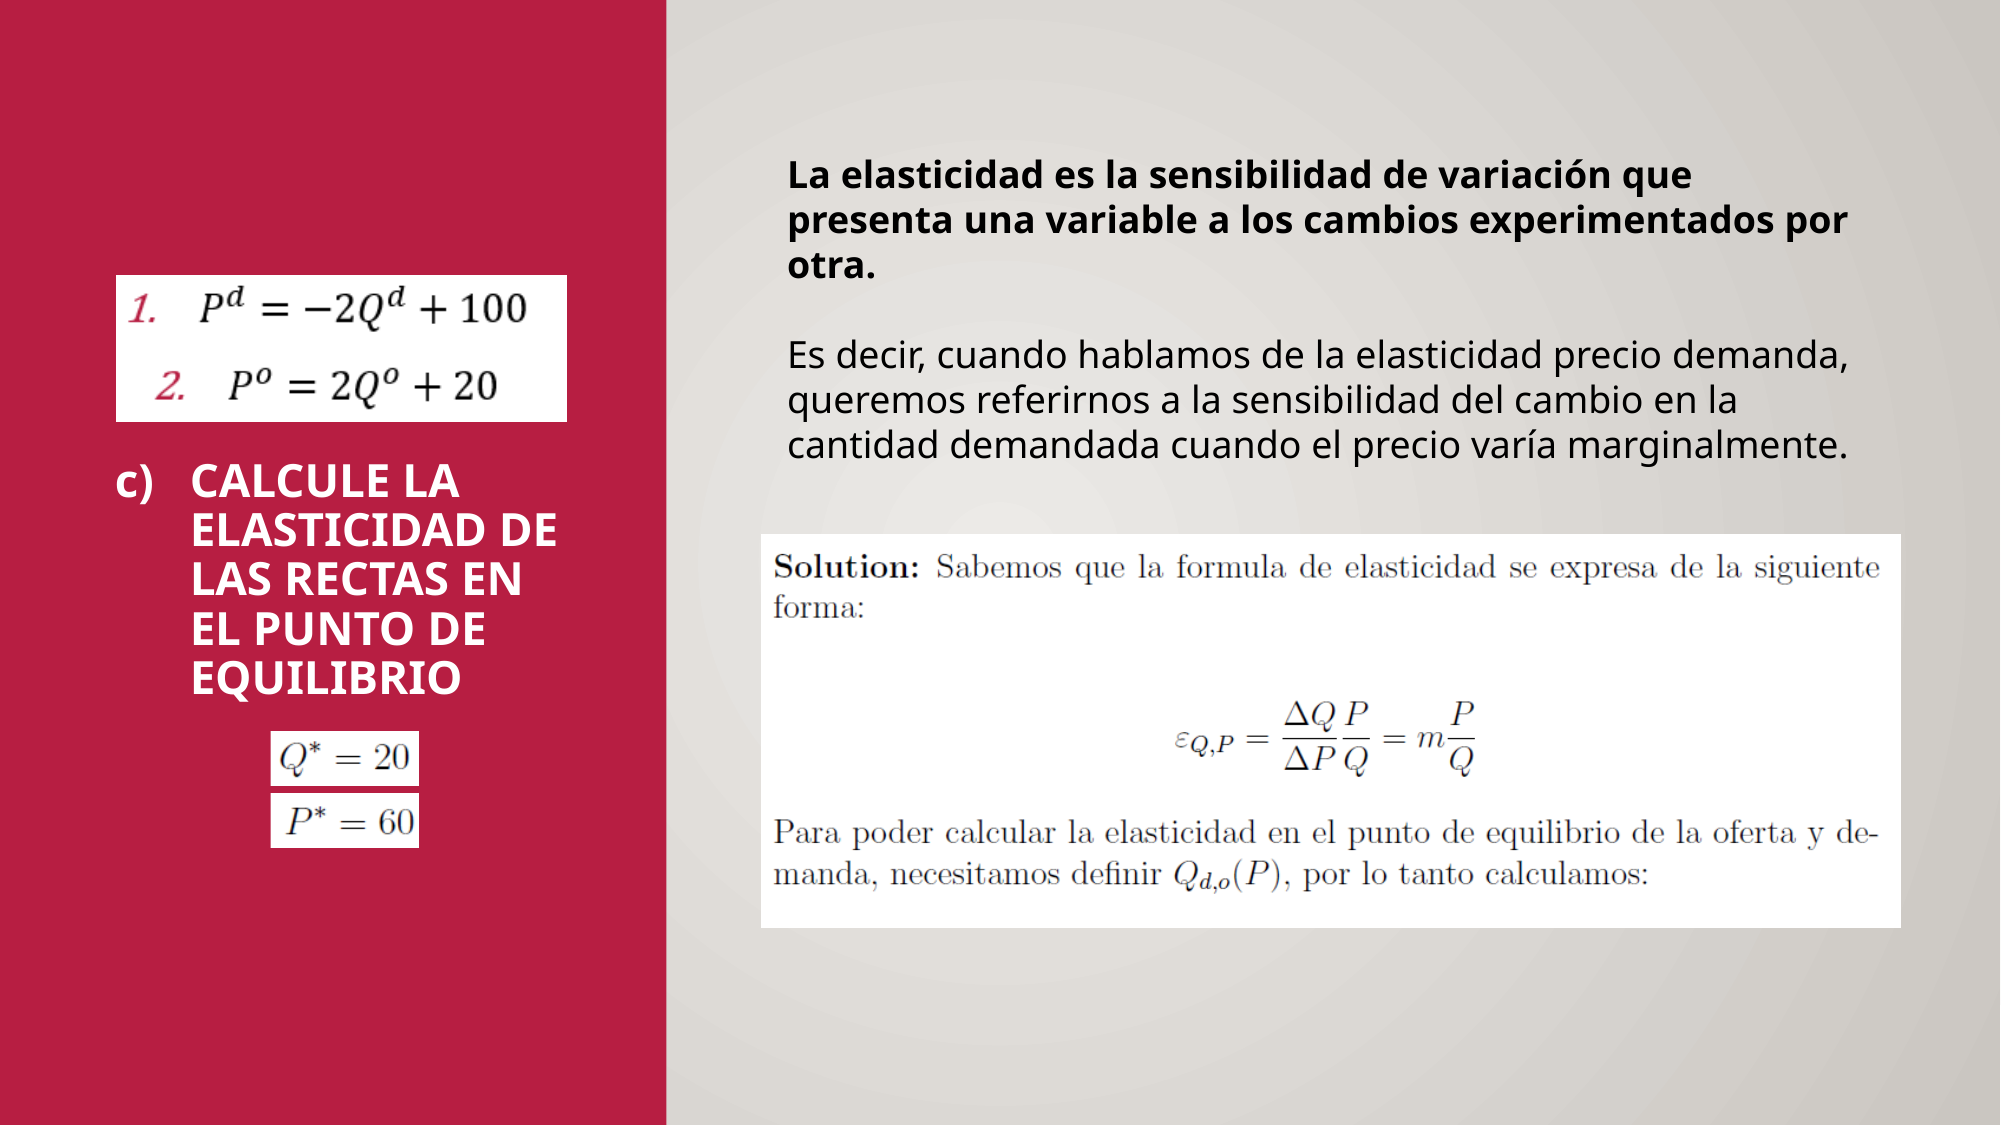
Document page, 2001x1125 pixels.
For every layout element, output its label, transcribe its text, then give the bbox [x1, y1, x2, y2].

picture [270, 793, 420, 848]
text_box [0, 0, 668, 1125]
picture [116, 275, 567, 422]
text_box La elasticidad es la sensibilidad de variación que presenta una variable a los cambios experimentados por otra. Es decir, cuando hablamos de la elasticidad precio demanda, queremos referirnos a la sensibilidad del cambio en la cantidad demandada cuando el precio varía marginalmente. [772, 143, 1884, 474]
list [761, 534, 1901, 929]
text_box [668, 0, 2000, 1125]
picture [270, 731, 420, 786]
title Calcule La elasticidad de las rectas en el punto de equilibrio [99, 450, 602, 732]
